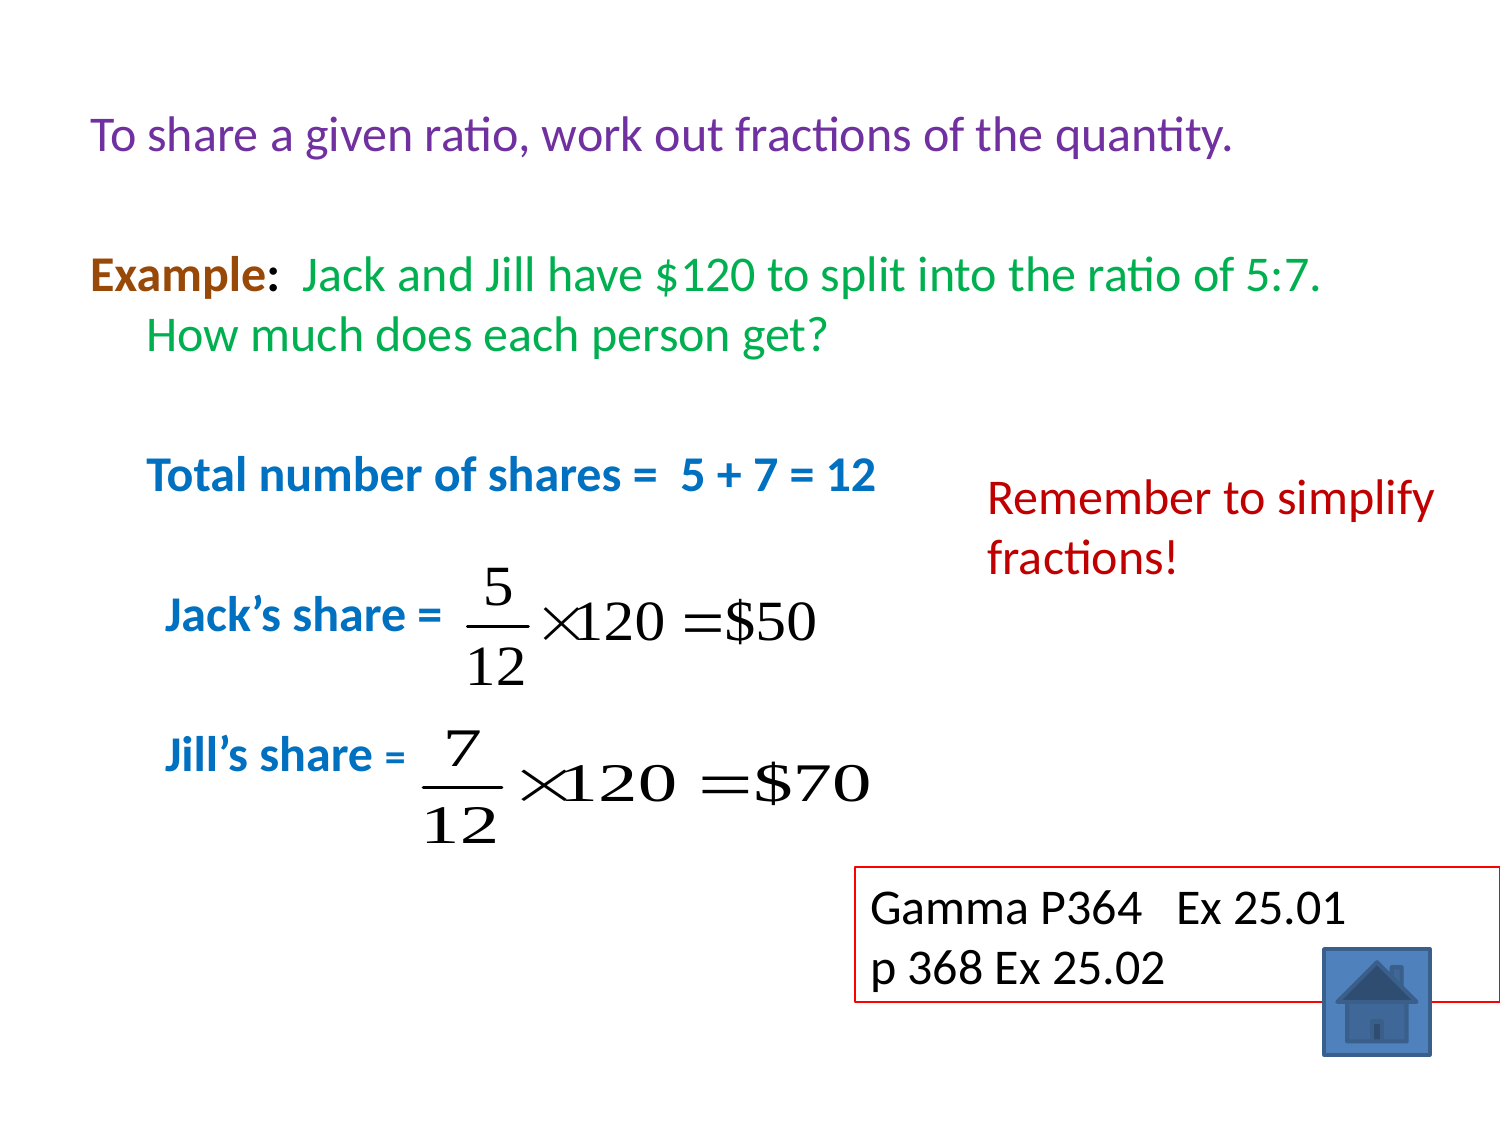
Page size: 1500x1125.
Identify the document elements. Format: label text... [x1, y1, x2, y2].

text_box [1322, 947, 1432, 1057]
list To share a given ratio, work out fractions of the quantity. Example: Jack and Jill have $120 to split into the ratio of 5:7. How much does each person get? Total number of shares = 5 + 7 = 12 Jack’s share = Jill’s share = [75, 93, 1425, 1005]
text_box Gamma P364 Ex 25.01 p 368 Ex 25.02 [855, 867, 1500, 1002]
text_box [409, 714, 884, 856]
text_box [456, 550, 827, 699]
text_box Remember to simplify fractions! [972, 456, 1500, 592]
